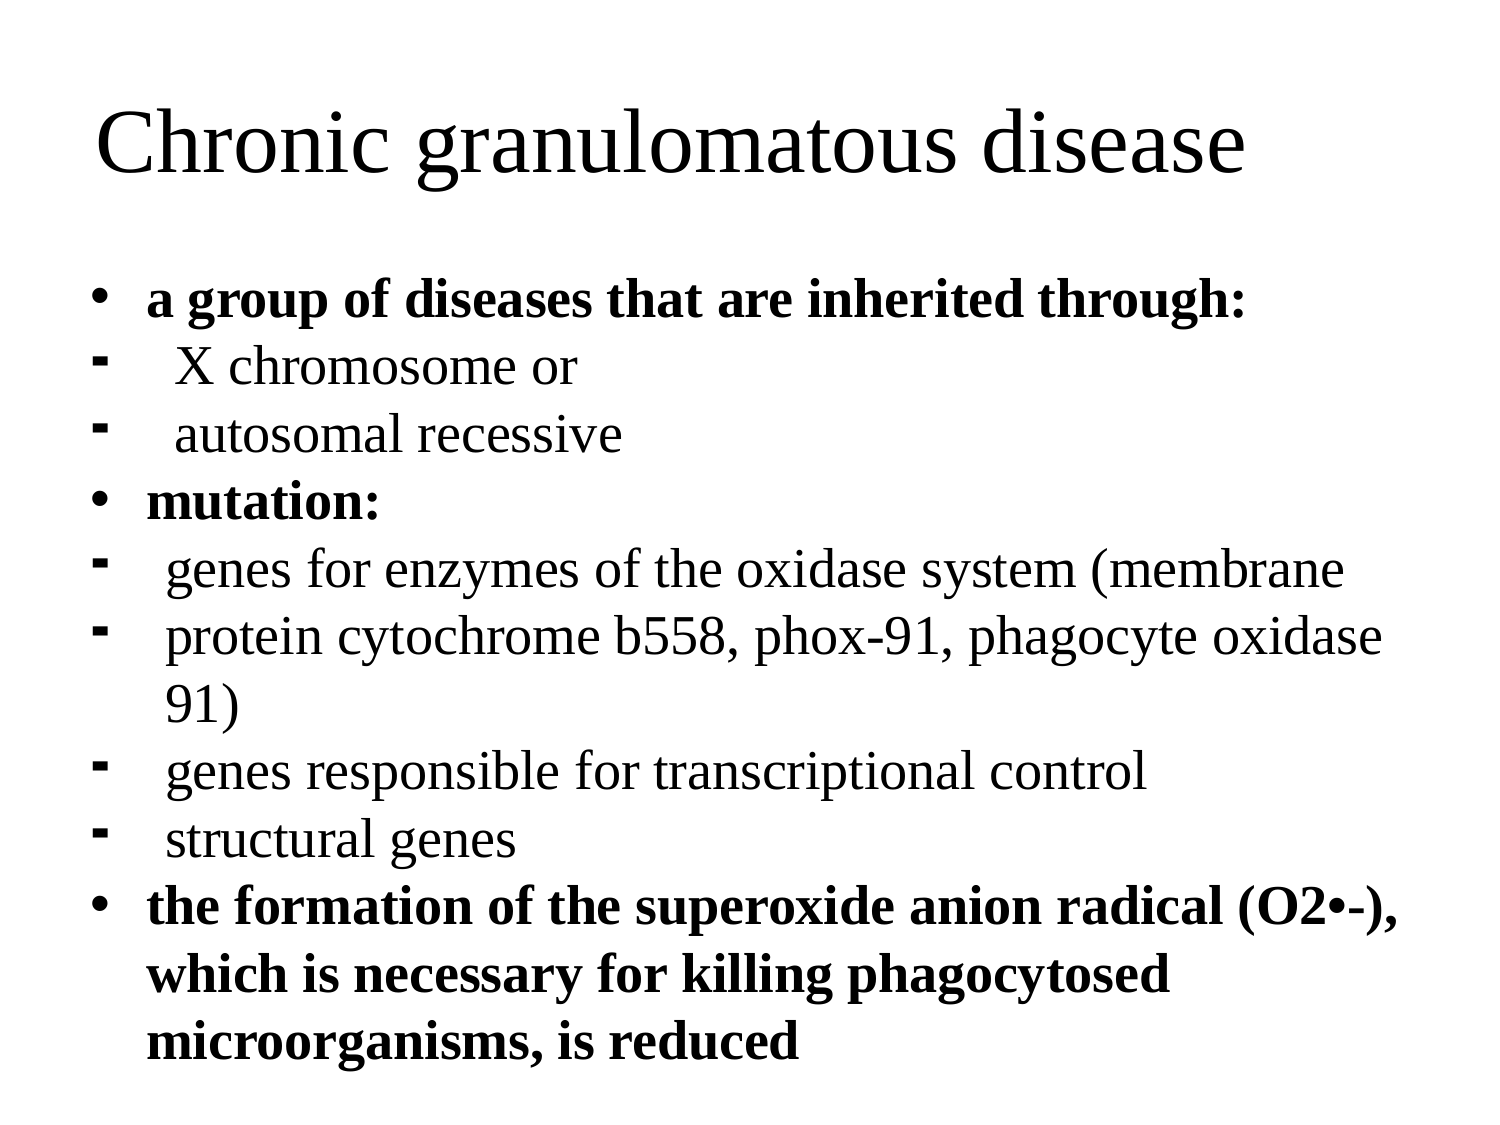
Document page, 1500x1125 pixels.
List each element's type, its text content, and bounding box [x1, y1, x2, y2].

text_box a group of diseases that are inherited through: X chromosome or autosomal recessive mutation: genes for enzymes of the oxidase system (membrane protein cytochrome b558, phox-91, phagocyte oxidase 91) genes responsible for transcriptional control structural genes the formation of the superoxide anion radical (O2•-), which is necessary for killing phagocytosed microorganisms, is reduced [87, 261, 1406, 1072]
title Chronic granulomatous disease [93, 80, 1408, 269]
